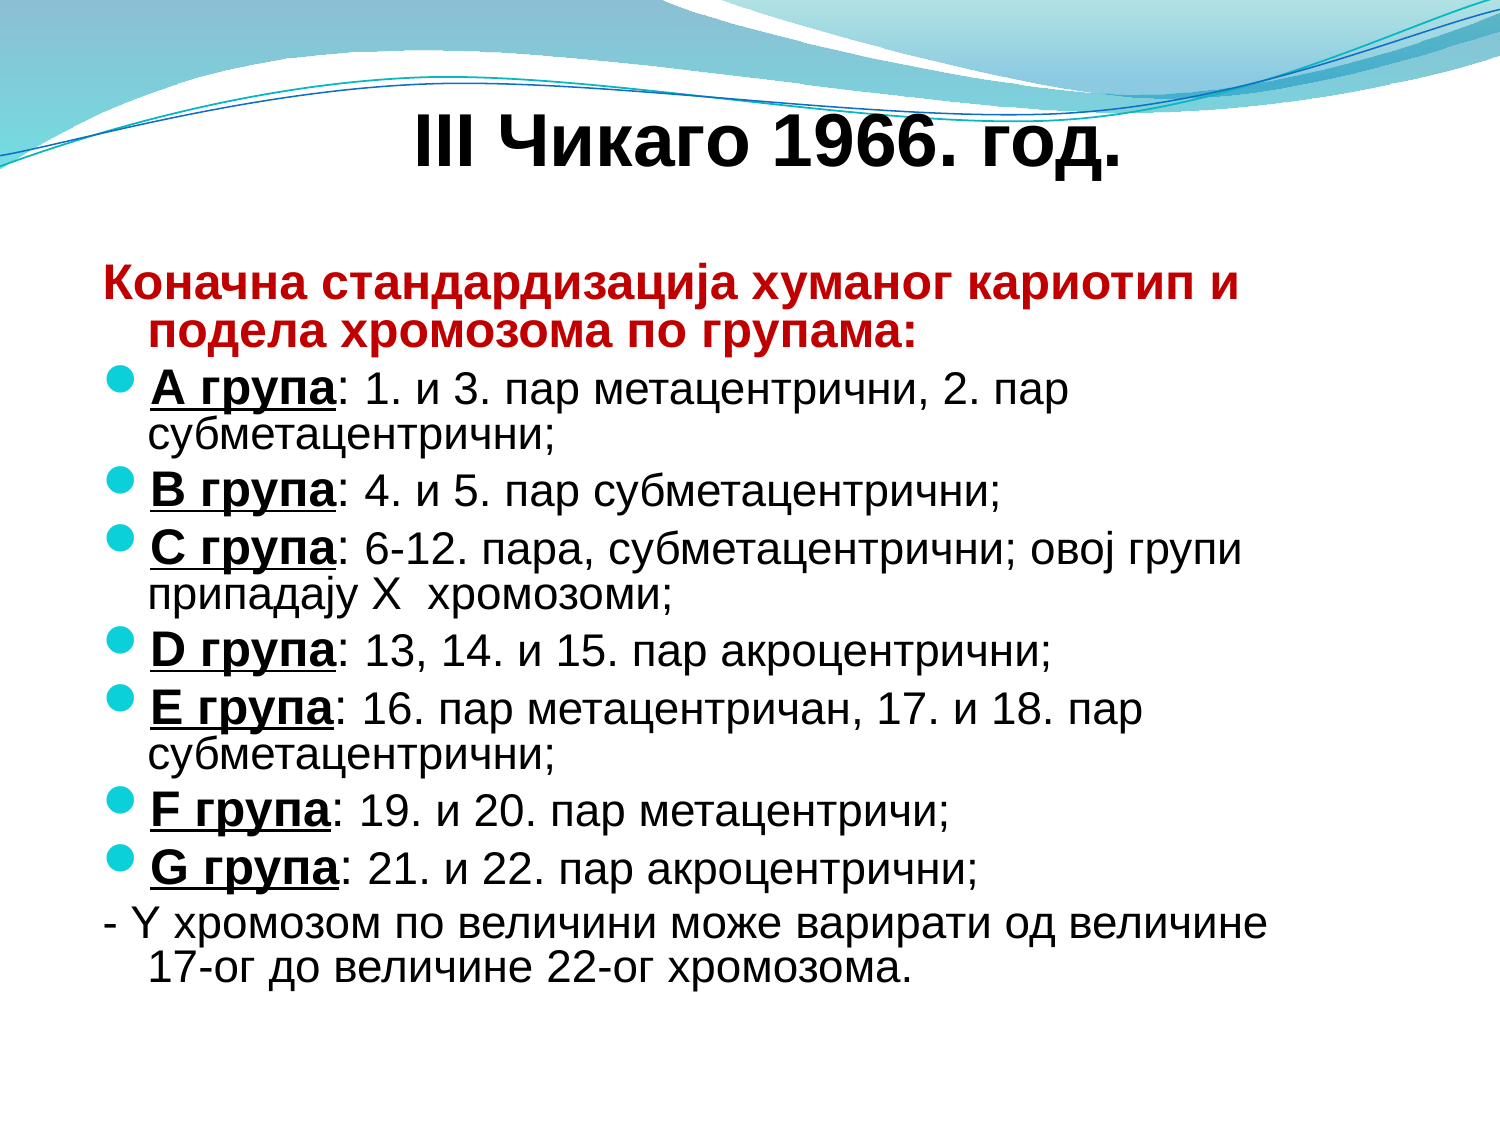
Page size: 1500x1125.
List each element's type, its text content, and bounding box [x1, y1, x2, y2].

list Коначна стандардизација хуманог кариотип и подела хромозома по групама: А група: 1. и 3. пар метацентрични, 2. пар субметацентрични; B група: 4. и 5. пар субметацентрични; C група: 6-12. пара, субметацентрични; oвој групи припадају X хромозоми; D група: 13, 14. и 15. пар акроцентрични; Е група: 16. пар метацентричан, 17. и 18. пар субметацентрични; F група: 19. и 20. пар метацентричи; G група: 21. и 22. пар акроцентрични; - Y хромозом по величини може варирати од величине 17-ог до величине 22-ог хромозома. [87, 137, 1337, 1071]
title III Чикаго 1966. год. [150, 0, 1388, 182]
